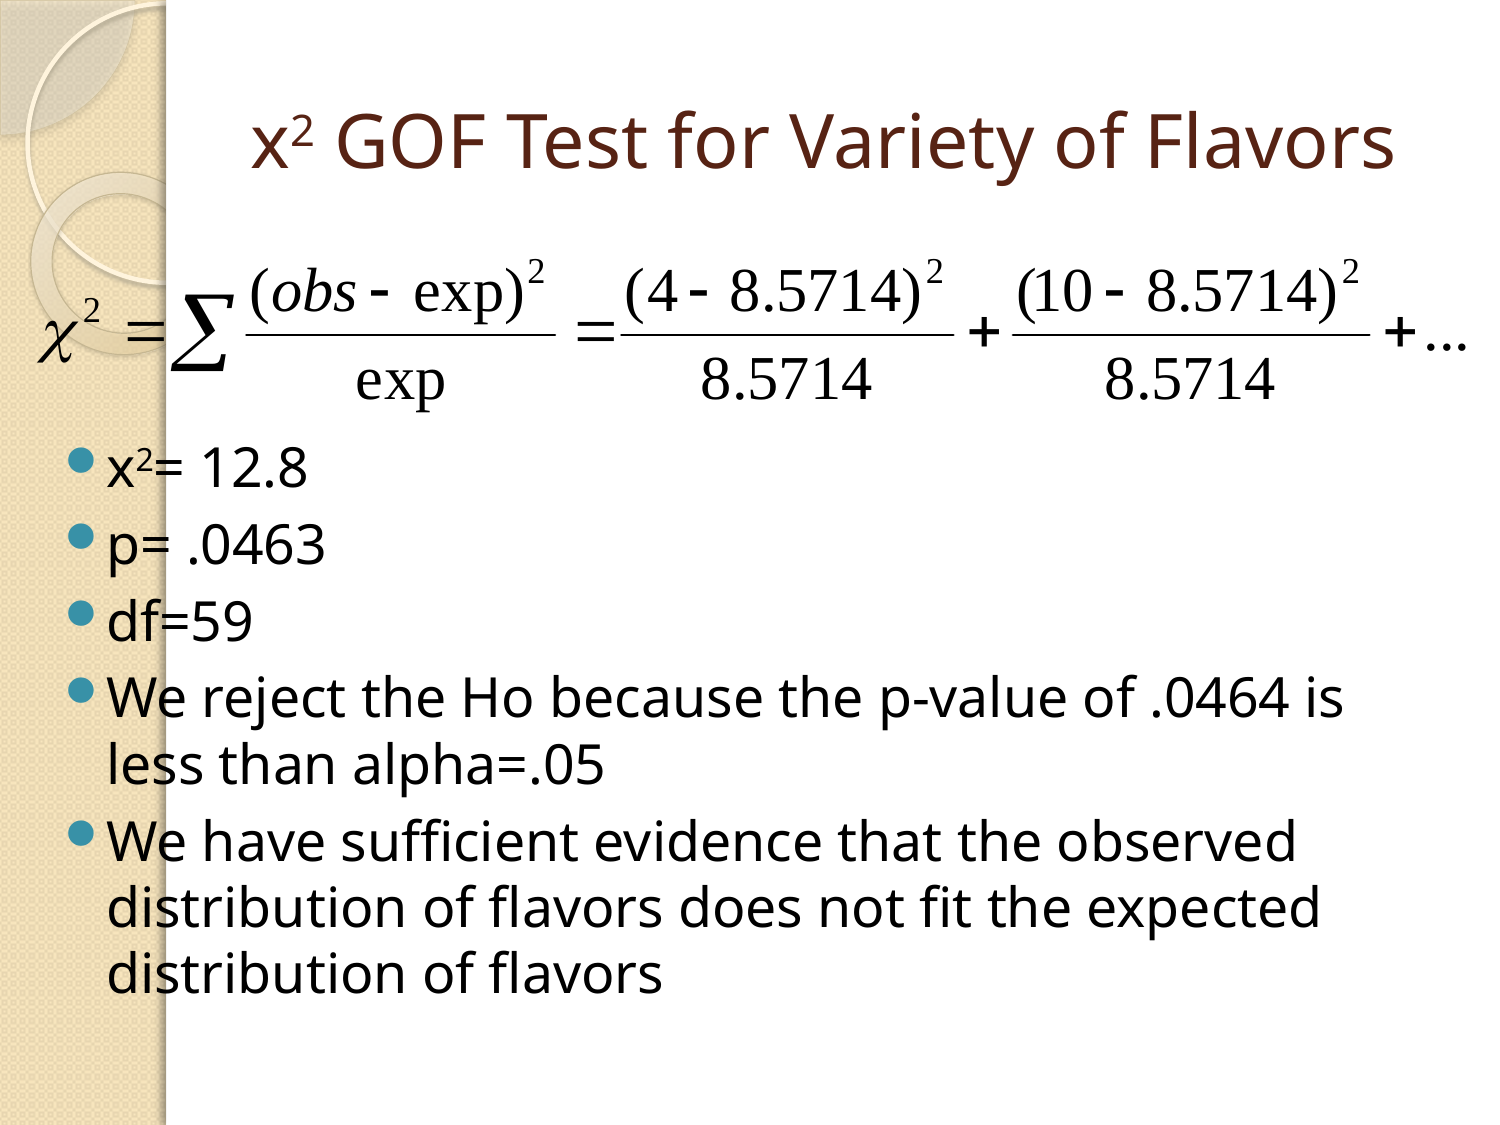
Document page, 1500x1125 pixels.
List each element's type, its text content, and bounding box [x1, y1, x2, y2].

title x2 GOF Test for Variety of Flavors [235, 45, 1466, 233]
list x2= 12.8 p= .0463 df=59 We reject the Ho because the p-value of .0464 is less than alpha=.05 We have sufficient evidence that the observed distribution of flavors does not fit the expected distribution of flavors [37, 435, 1413, 1013]
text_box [27, 240, 1477, 424]
